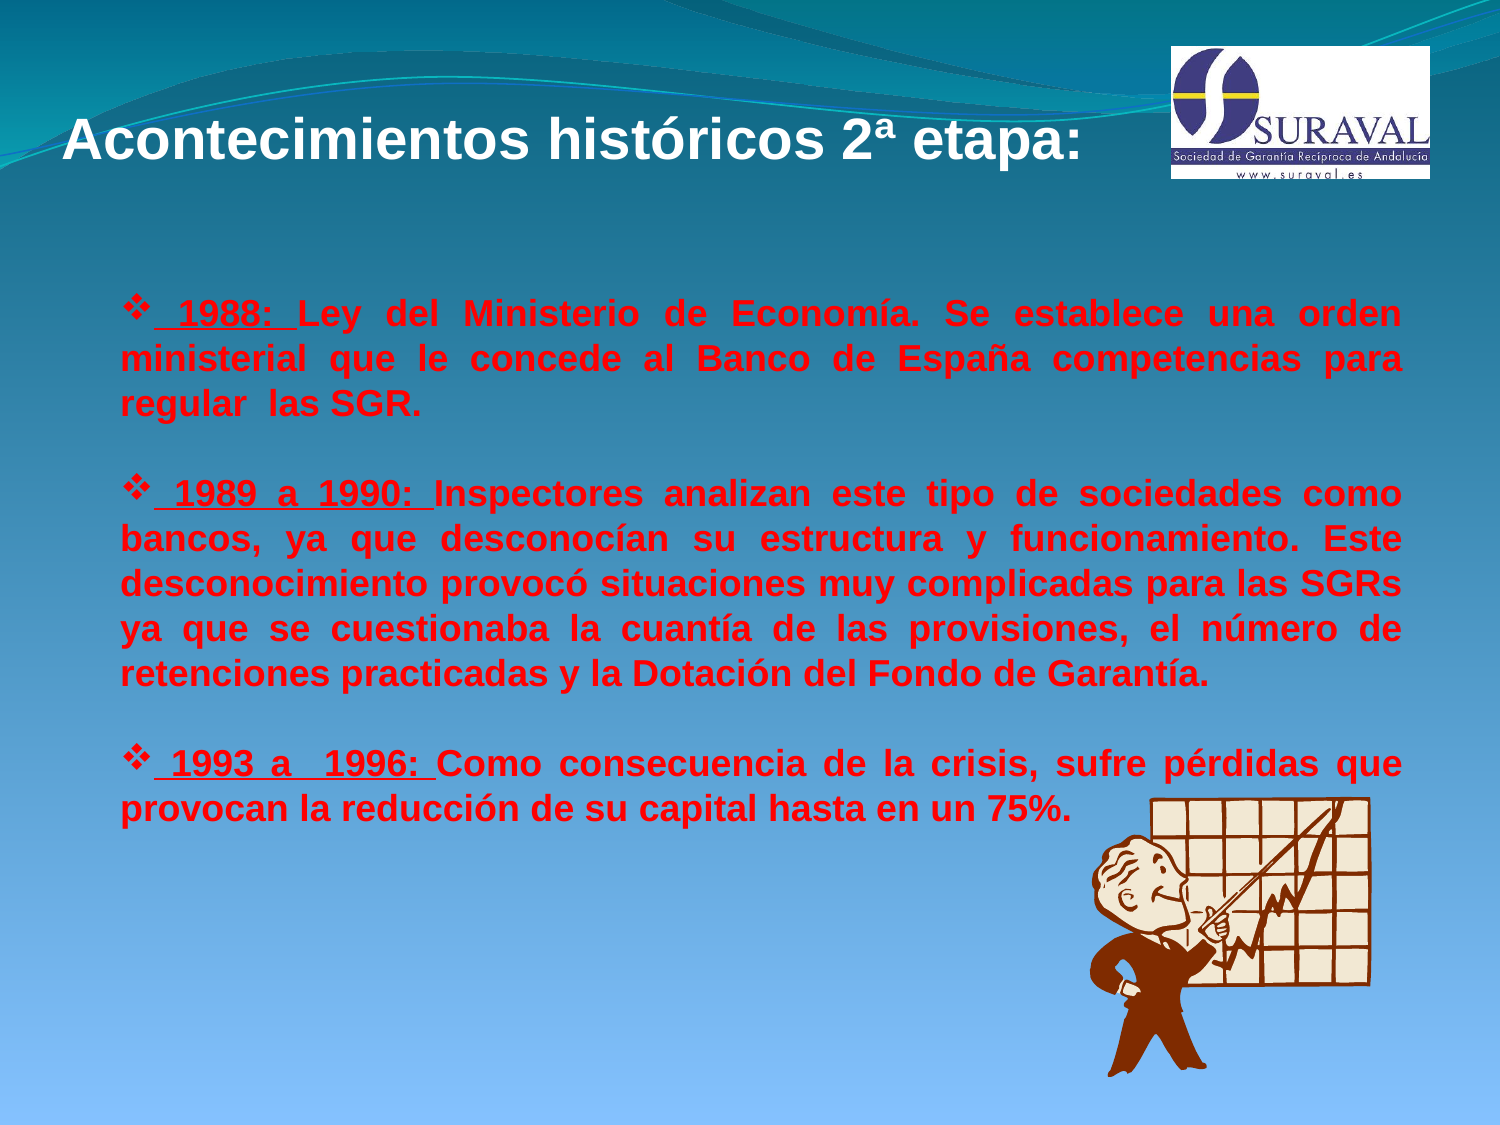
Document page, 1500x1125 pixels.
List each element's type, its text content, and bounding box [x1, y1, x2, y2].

picture [1089, 796, 1373, 1079]
picture [1171, 46, 1430, 180]
text_box 1988: Ley del Ministerio de Economía. Se establece una orden ministerial que le concede al Banco de España competencias para regular las SGR. 1989 a 1990: Inspectores analizan este tipo de sociedades como bancos, ya que desconocían su estructura y funcionamiento. Este desconocimiento provocó situaciones muy complicadas para las SGRs ya que se cuestionaba la cuantía de las provisiones, el número de retenciones practicadas y la Dotación del Fondo de Garantía. 1993 a 1996: Como consecuencia de la crisis, sufre pérdidas que provocan la reducción de su capital hasta en un 75%. [105, 281, 1418, 836]
text_box Acontecimientos históricos 2ª etapa: [46, 93, 1164, 179]
text_box 55,75% [1373, 799, 1378, 836]
text_box 55,75% [1082, 797, 1089, 836]
